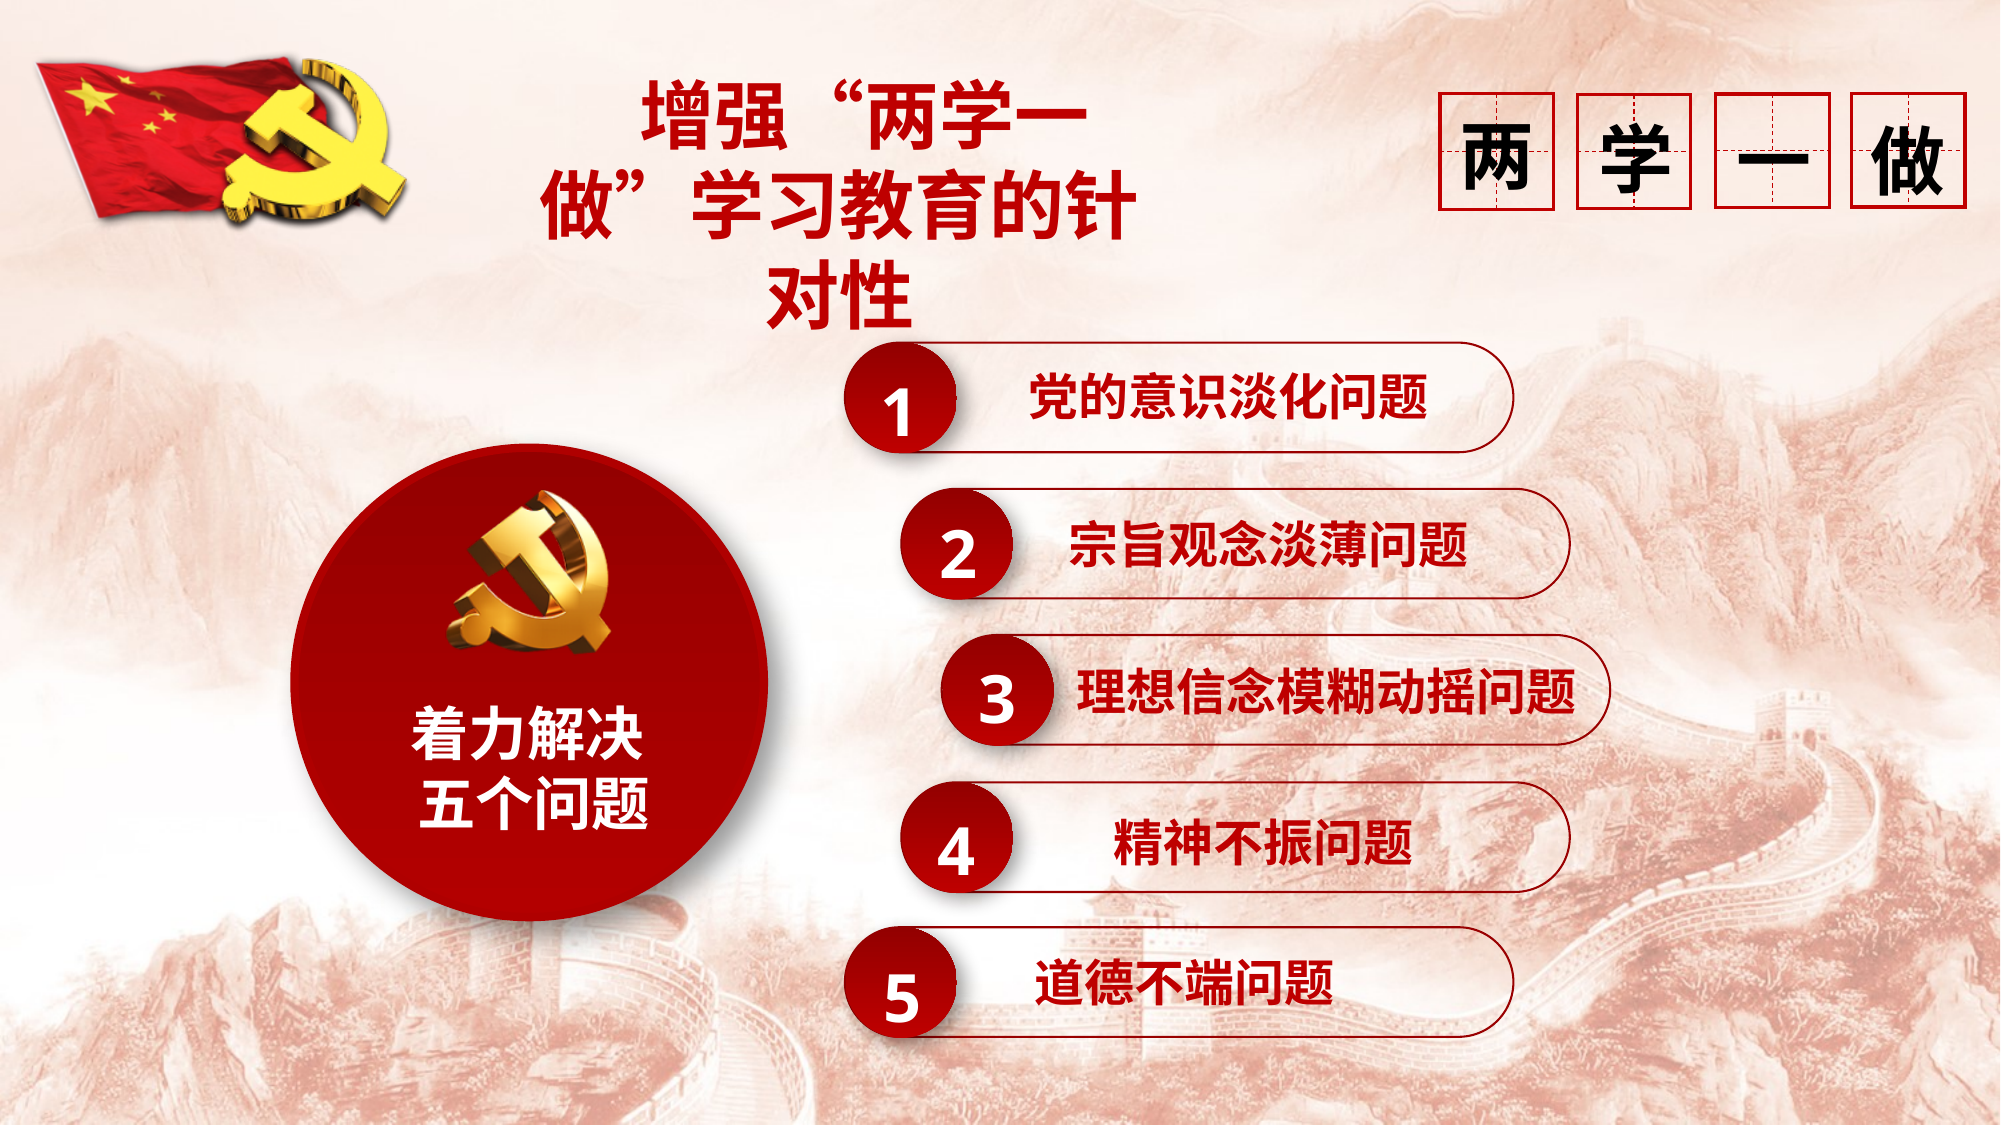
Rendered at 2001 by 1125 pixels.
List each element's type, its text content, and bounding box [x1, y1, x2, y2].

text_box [1851, 93, 1966, 208]
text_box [841, 927, 1514, 1039]
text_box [1440, 93, 1554, 210]
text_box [937, 634, 1622, 746]
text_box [839, 342, 1514, 454]
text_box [1577, 94, 1691, 209]
text_box [62, 221, 996, 1125]
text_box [1715, 93, 1830, 208]
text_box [895, 782, 1570, 894]
picture [0, 0, 2001, 1125]
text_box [898, 488, 1570, 600]
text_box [29, 49, 414, 235]
picture [433, 483, 626, 667]
text_box 增强“两学一做”学习教育的针对性 [512, 61, 1166, 269]
